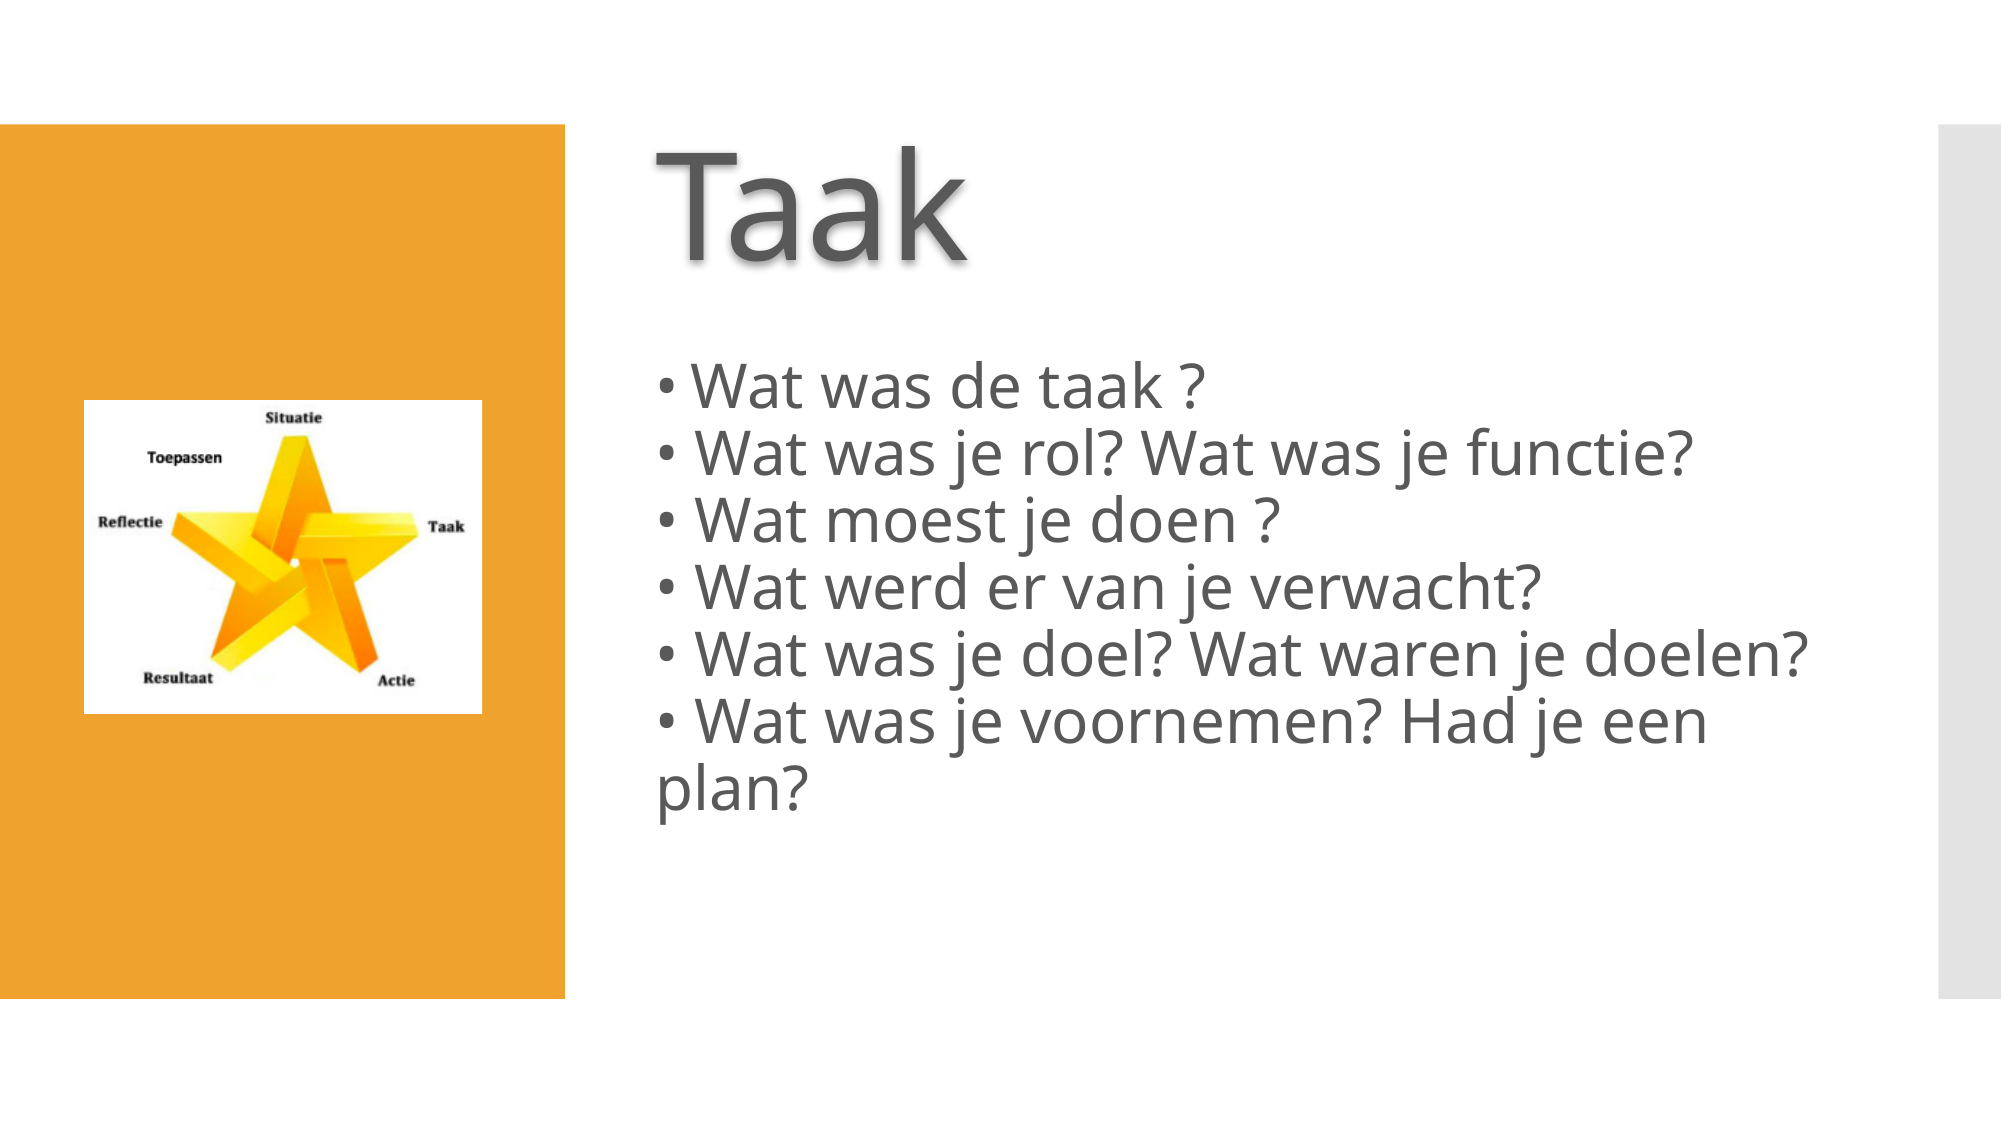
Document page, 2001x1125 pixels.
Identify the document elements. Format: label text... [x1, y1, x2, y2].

picture [83, 400, 483, 715]
title Taak [640, 86, 1838, 300]
list • Wat was de taak ? • Wat was je rol? Wat was je functie? • Wat moest je doen ? • Wat werd er van je verwacht? • Wat was je doel? Wat waren je doelen? • Wat was je voornemen? Had je een plan? [640, 347, 1838, 880]
